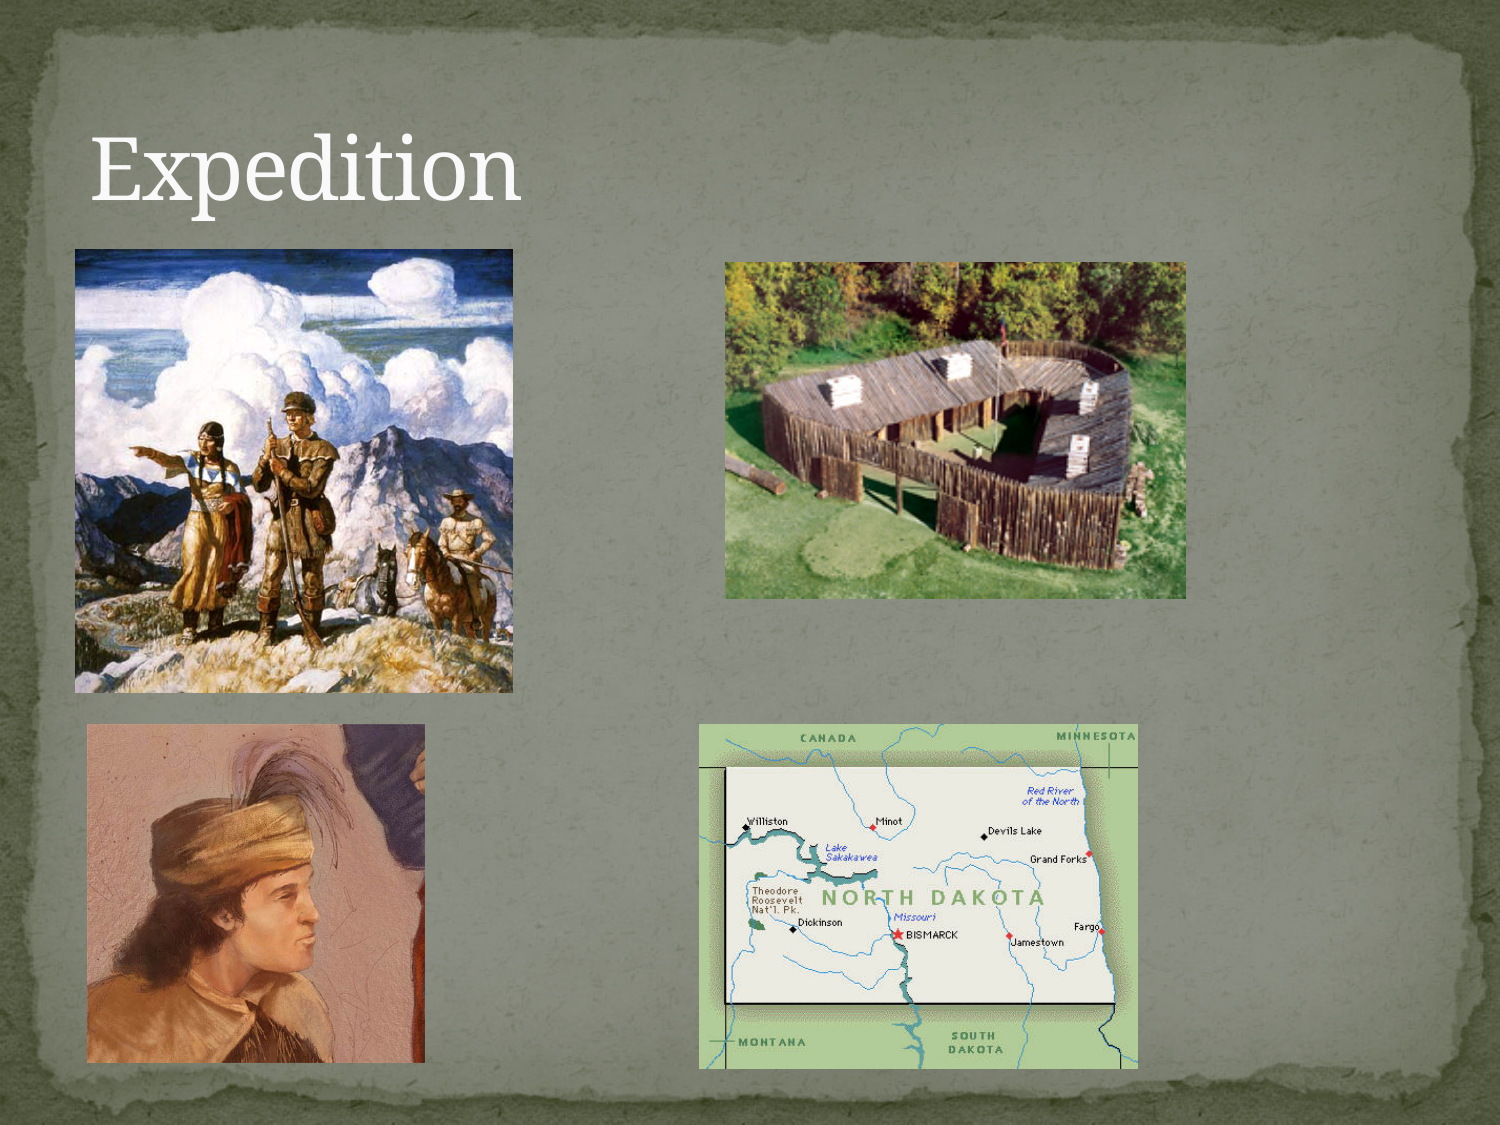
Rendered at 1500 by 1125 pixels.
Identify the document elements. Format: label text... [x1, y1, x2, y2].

picture [75, 249, 513, 693]
title Expedition [74, 24, 1425, 225]
picture [725, 262, 1186, 599]
picture [87, 724, 425, 1063]
picture [699, 724, 1138, 1069]
